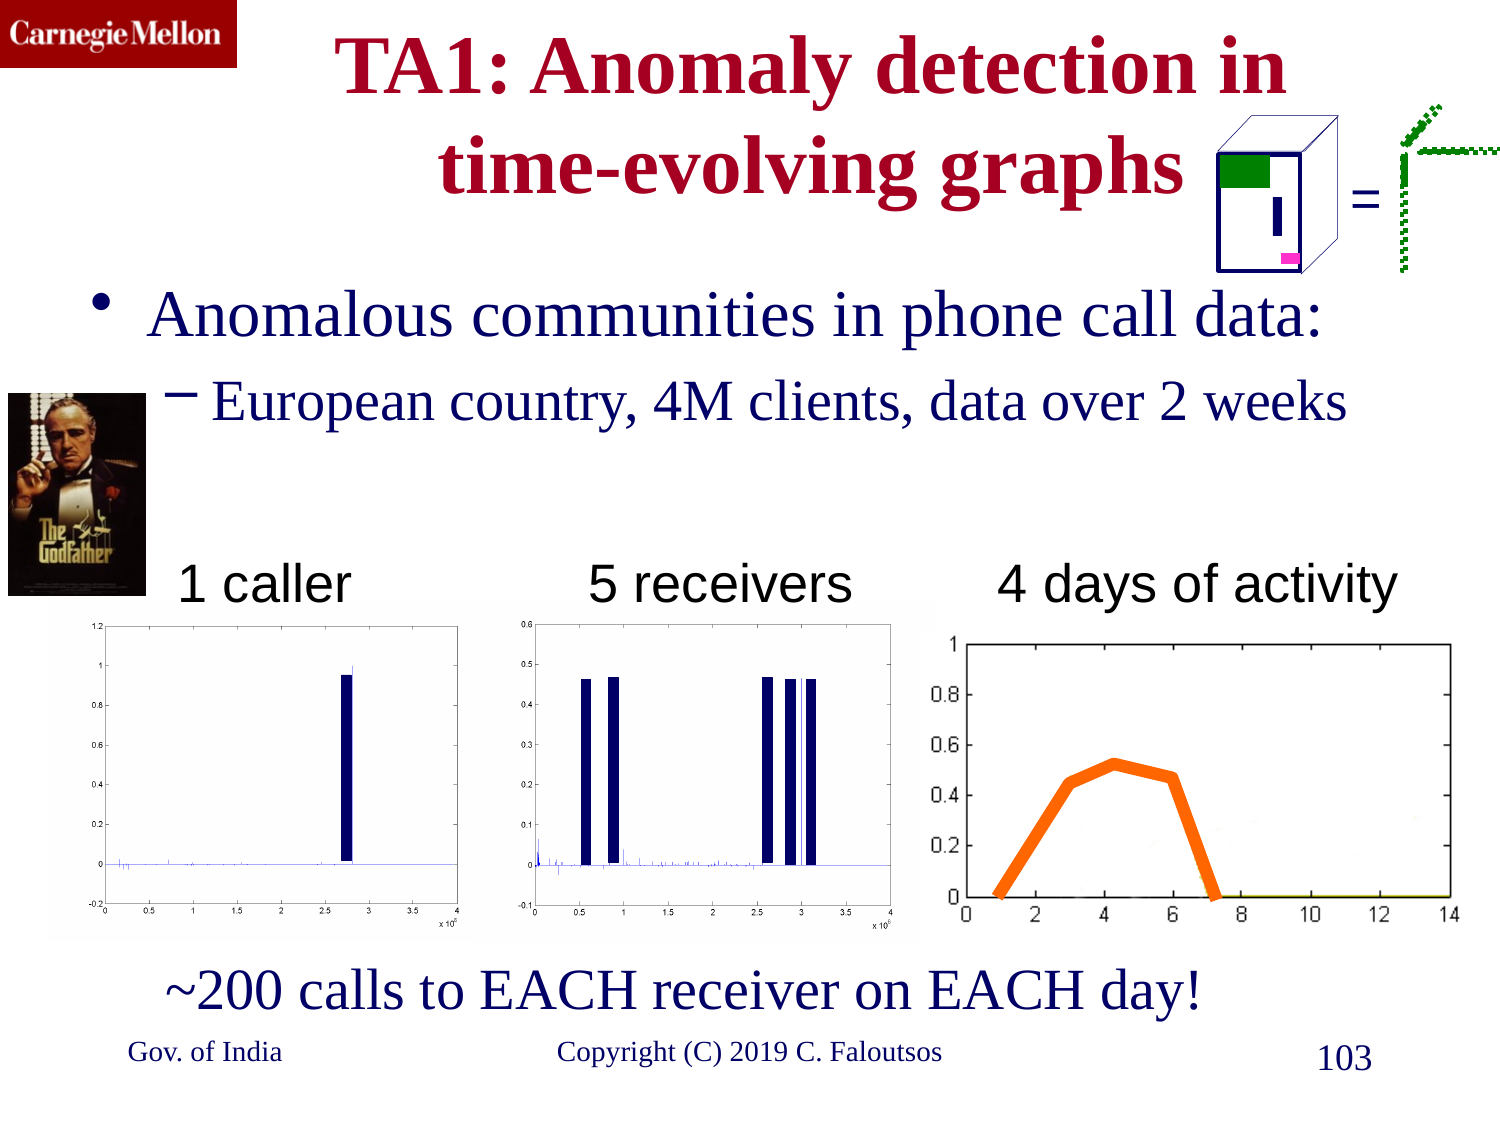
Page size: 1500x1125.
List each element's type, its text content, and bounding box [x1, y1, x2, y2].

picture [0, 0, 237, 68]
list Anomalous communities in phone call data: European country, 4M clients, data over 2 weeks ~200 calls to EACH receiver on EACH day! [74, 262, 1426, 632]
slide_number Gov. of India [112, 1024, 426, 1101]
text_box 1 caller [162, 540, 368, 598]
text_box 5 receivers [573, 540, 869, 596]
title TA1: Anomaly detection in time-evolving graphs [250, 53, 1373, 167]
list Anomalous communities in phone call data: European country, 4M clients, data over 2 weeks ~200 calls to EACH receiver on EACH day! [74, 948, 1426, 1086]
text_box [1217, 100, 1500, 275]
picture [8, 393, 146, 597]
picture [45, 598, 1472, 943]
footer Copyright (C) 2019 C. Faloutsos [512, 1024, 988, 1101]
slide_number 103 [1074, 1024, 1388, 1101]
text_box 4 days of activity [983, 540, 1415, 621]
